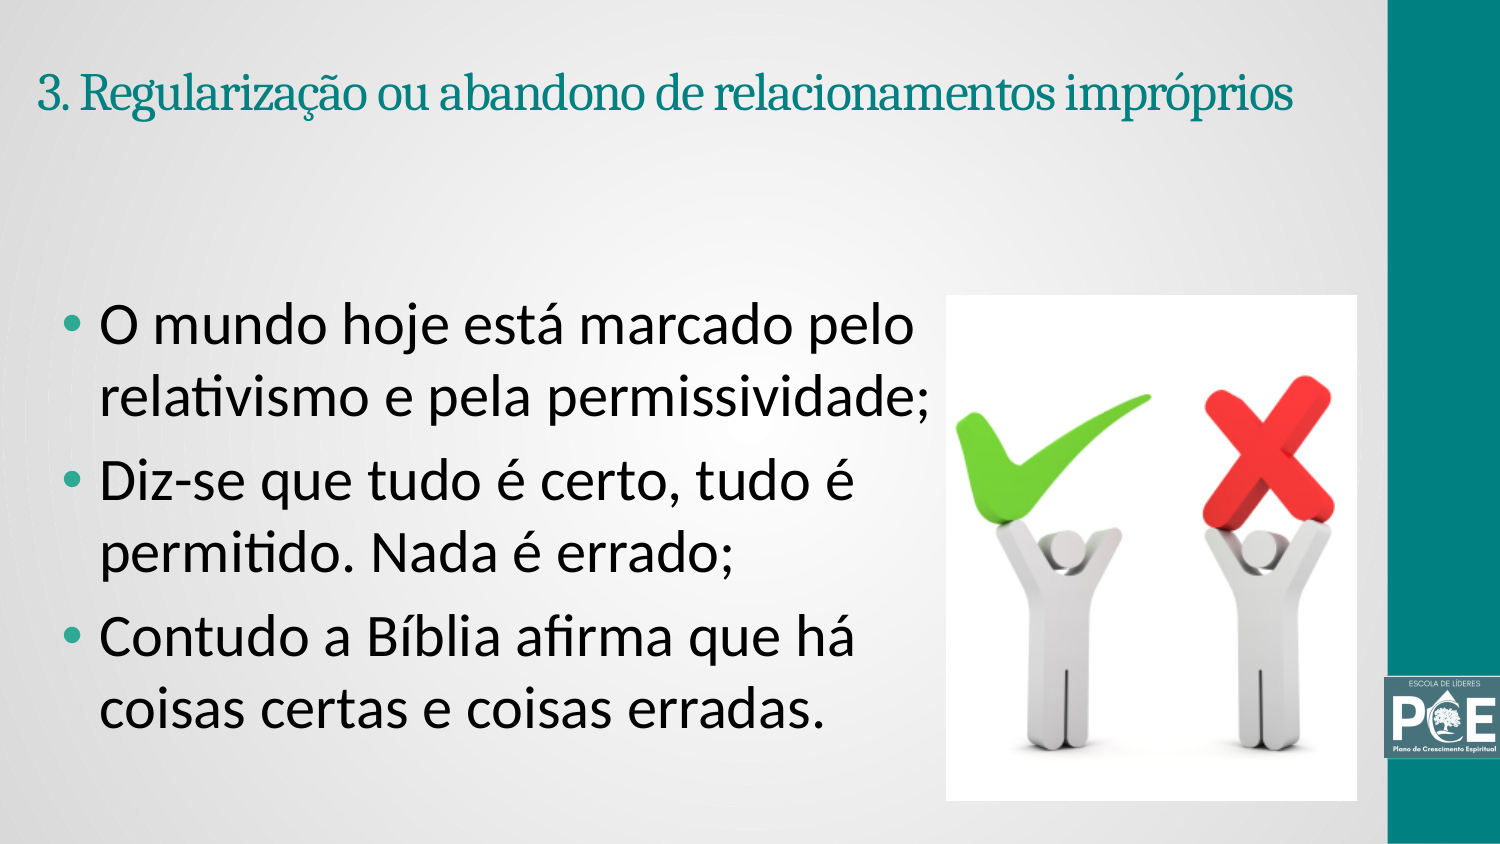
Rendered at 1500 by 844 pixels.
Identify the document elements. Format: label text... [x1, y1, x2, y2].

title 3. Regularização ou abandono de relacionamentos impróprios [29, 27, 1380, 151]
picture [1384, 676, 1500, 758]
list O mundo hoje está marcado pelo relativismo e pela permissividade; Diz-se que tudo é certo, tudo é permitido. Nada é errado; Contudo a Bíblia afirma que há coisas certas e coisas erradas. [34, 214, 947, 816]
picture [945, 295, 1358, 802]
